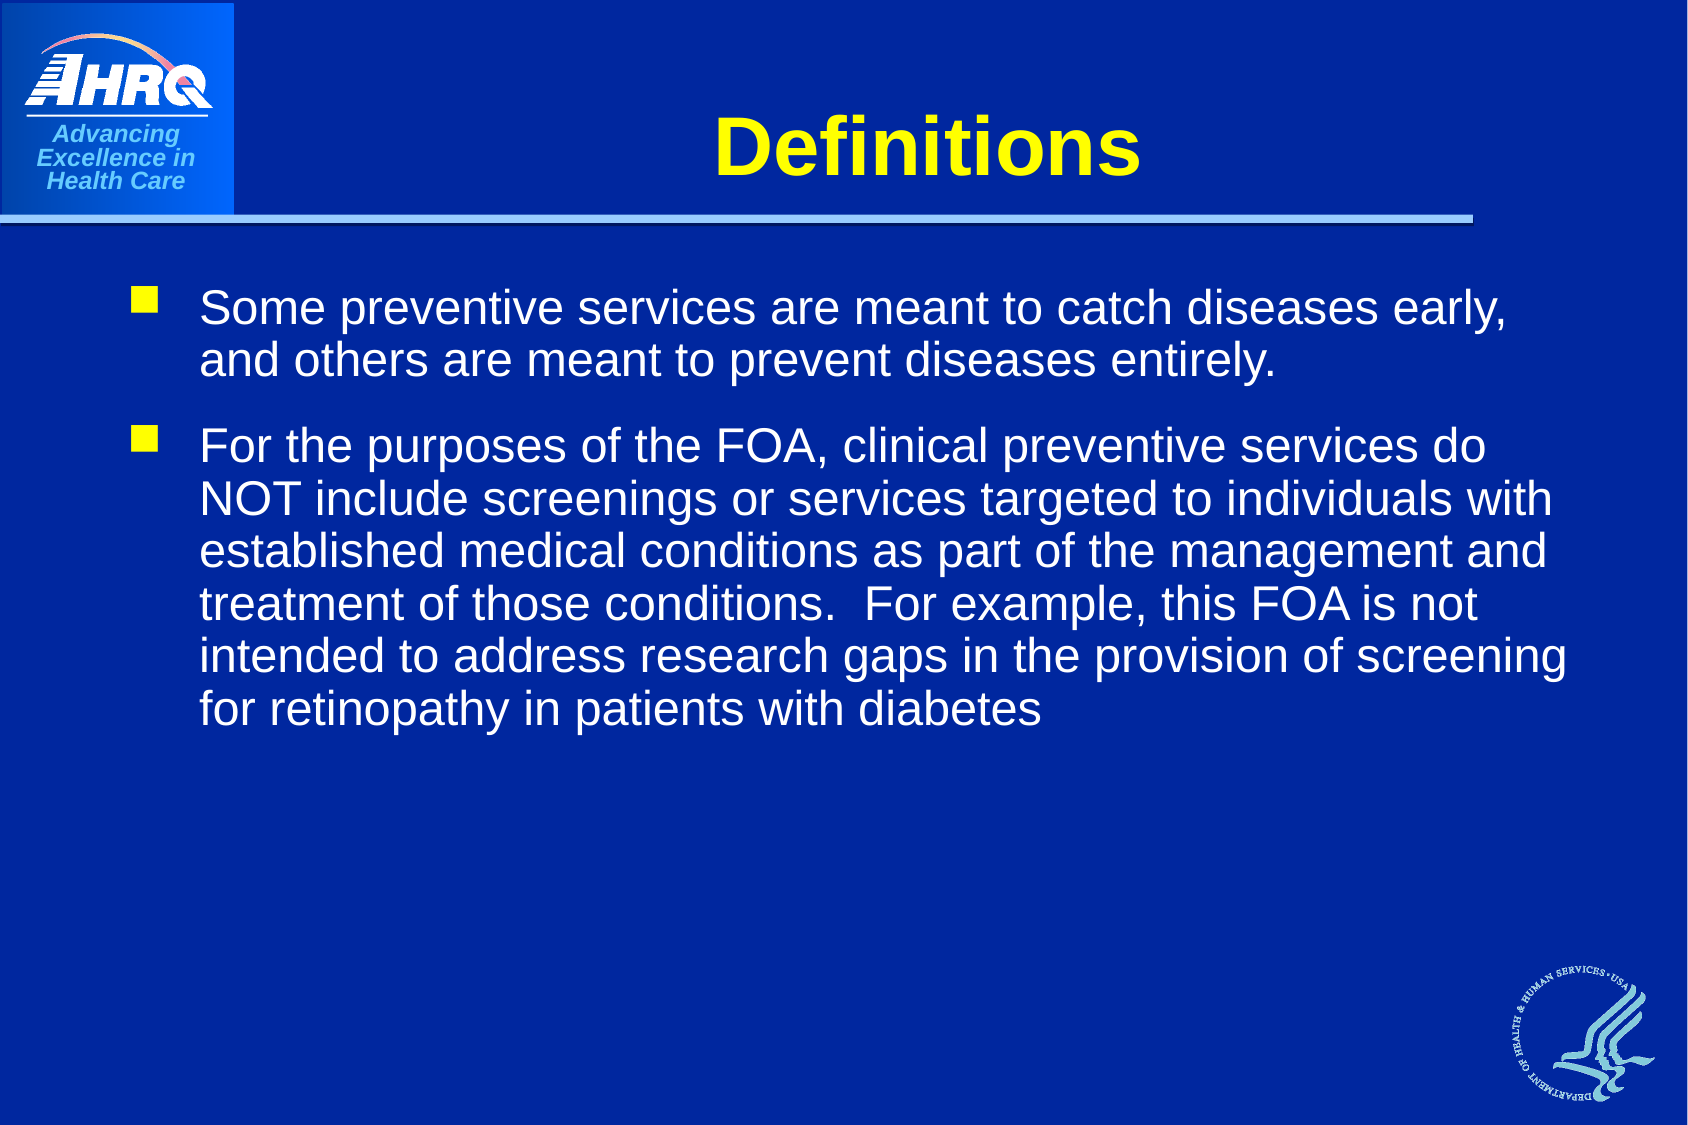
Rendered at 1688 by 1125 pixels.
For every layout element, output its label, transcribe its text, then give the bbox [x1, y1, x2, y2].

picture [9, 12, 229, 133]
list Some preventive services are meant to catch diseases early, and others are meant to prevent diseases entirely. For the purposes of the FOA, clinical preventive services do NOT include screenings or services targeted to individuals with established medical conditions as part of the management and treatment of those conditions. For example, this FOA is not intended to address research gaps in the provision of screening for retinopathy in patients with diabetes [111, 274, 1588, 751]
picture [1493, 950, 1670, 1123]
title Definitions [268, 56, 1588, 202]
